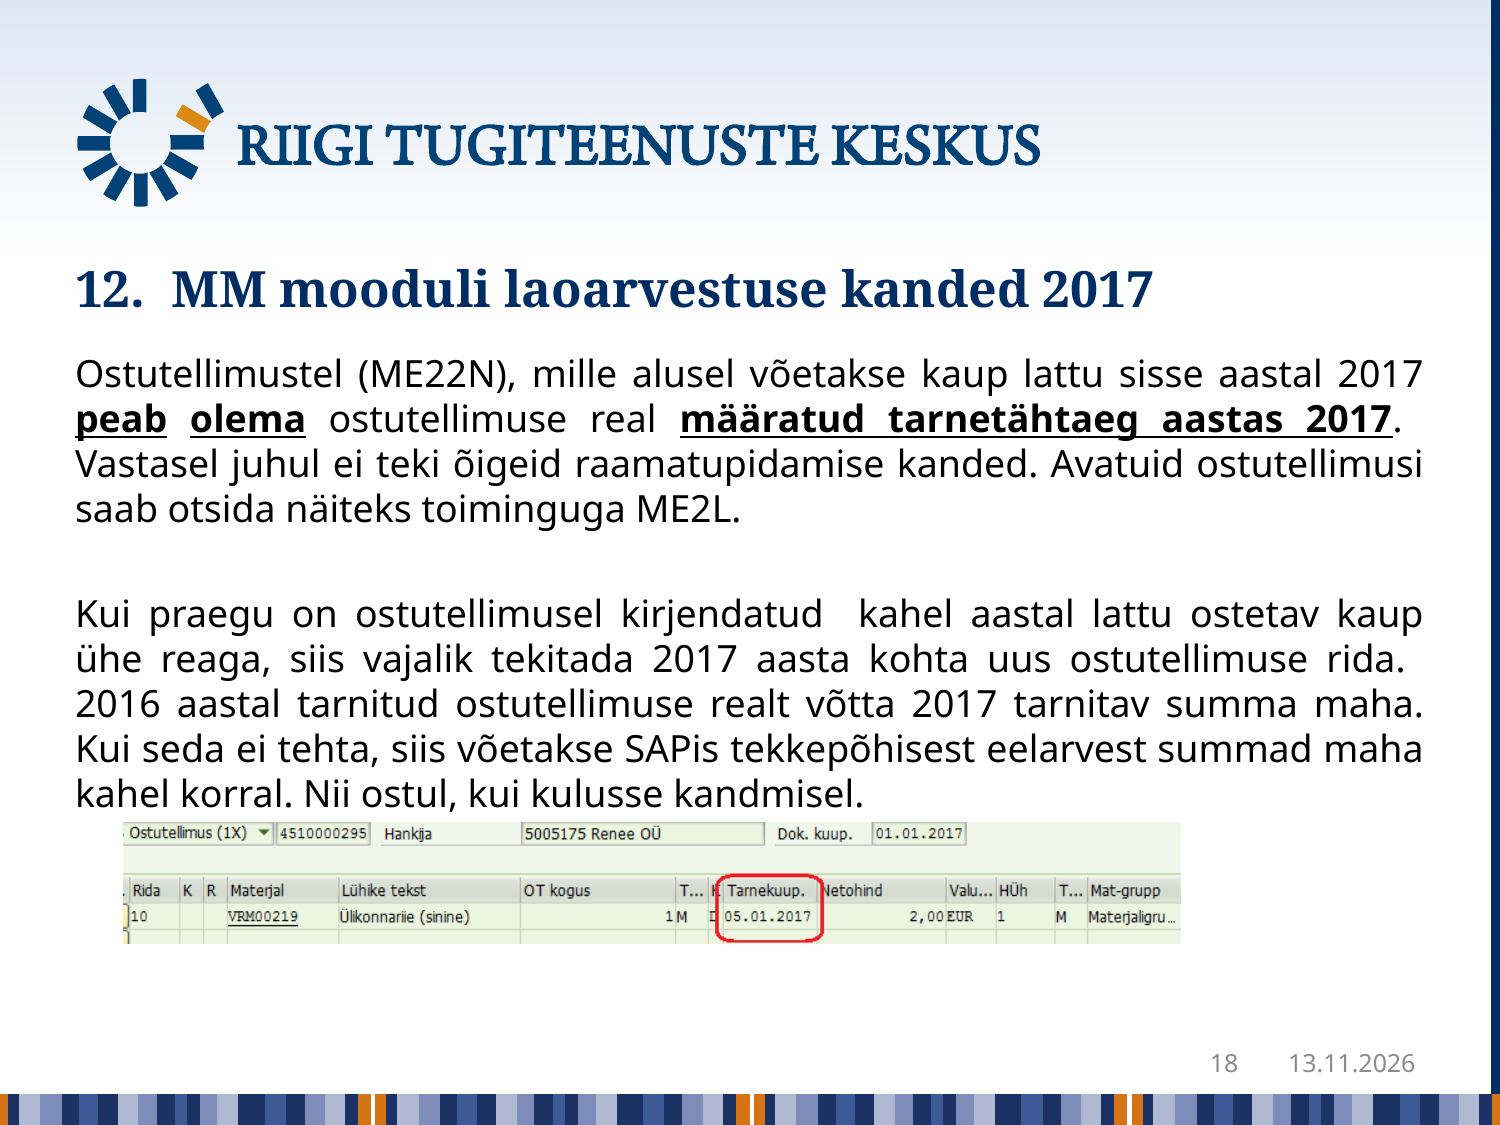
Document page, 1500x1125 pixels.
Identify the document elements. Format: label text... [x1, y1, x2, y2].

title 12. MM mooduli laoarvestuse kanded 2017 [75, 257, 1425, 349]
picture [123, 822, 1181, 944]
list Ostutellimustel (ME22N), mille alusel võetakse kaup lattu sisse aastal 2017 peab olema ostutellimuse real määratud tarnetähtaeg aastas 2017. Vastasel juhul ei teki õigeid raamatupidamise kanded. Avatuid ostutellimusi saab otsida näiteks toiminguga ME2L. Kui praegu on ostutellimusel kirjendatud kahel aastal lattu ostetav kaup ühe reaga, siis vajalik tekitada 2017 aasta kohta uus ostutellimuse rida. 2016 aastal tarnitud ostutellimuse realt võtta 2017 tarnitav summa maha. Kui seda ei tehta, siis võetakse SAPis tekkepõhisest eelarvest summad maha kahel korral. Nii ostul, kui kulusse kandmisel. [75, 349, 1425, 1012]
slide_number 18 [1139, 1035, 1254, 1095]
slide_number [1269, 1035, 1431, 1095]
